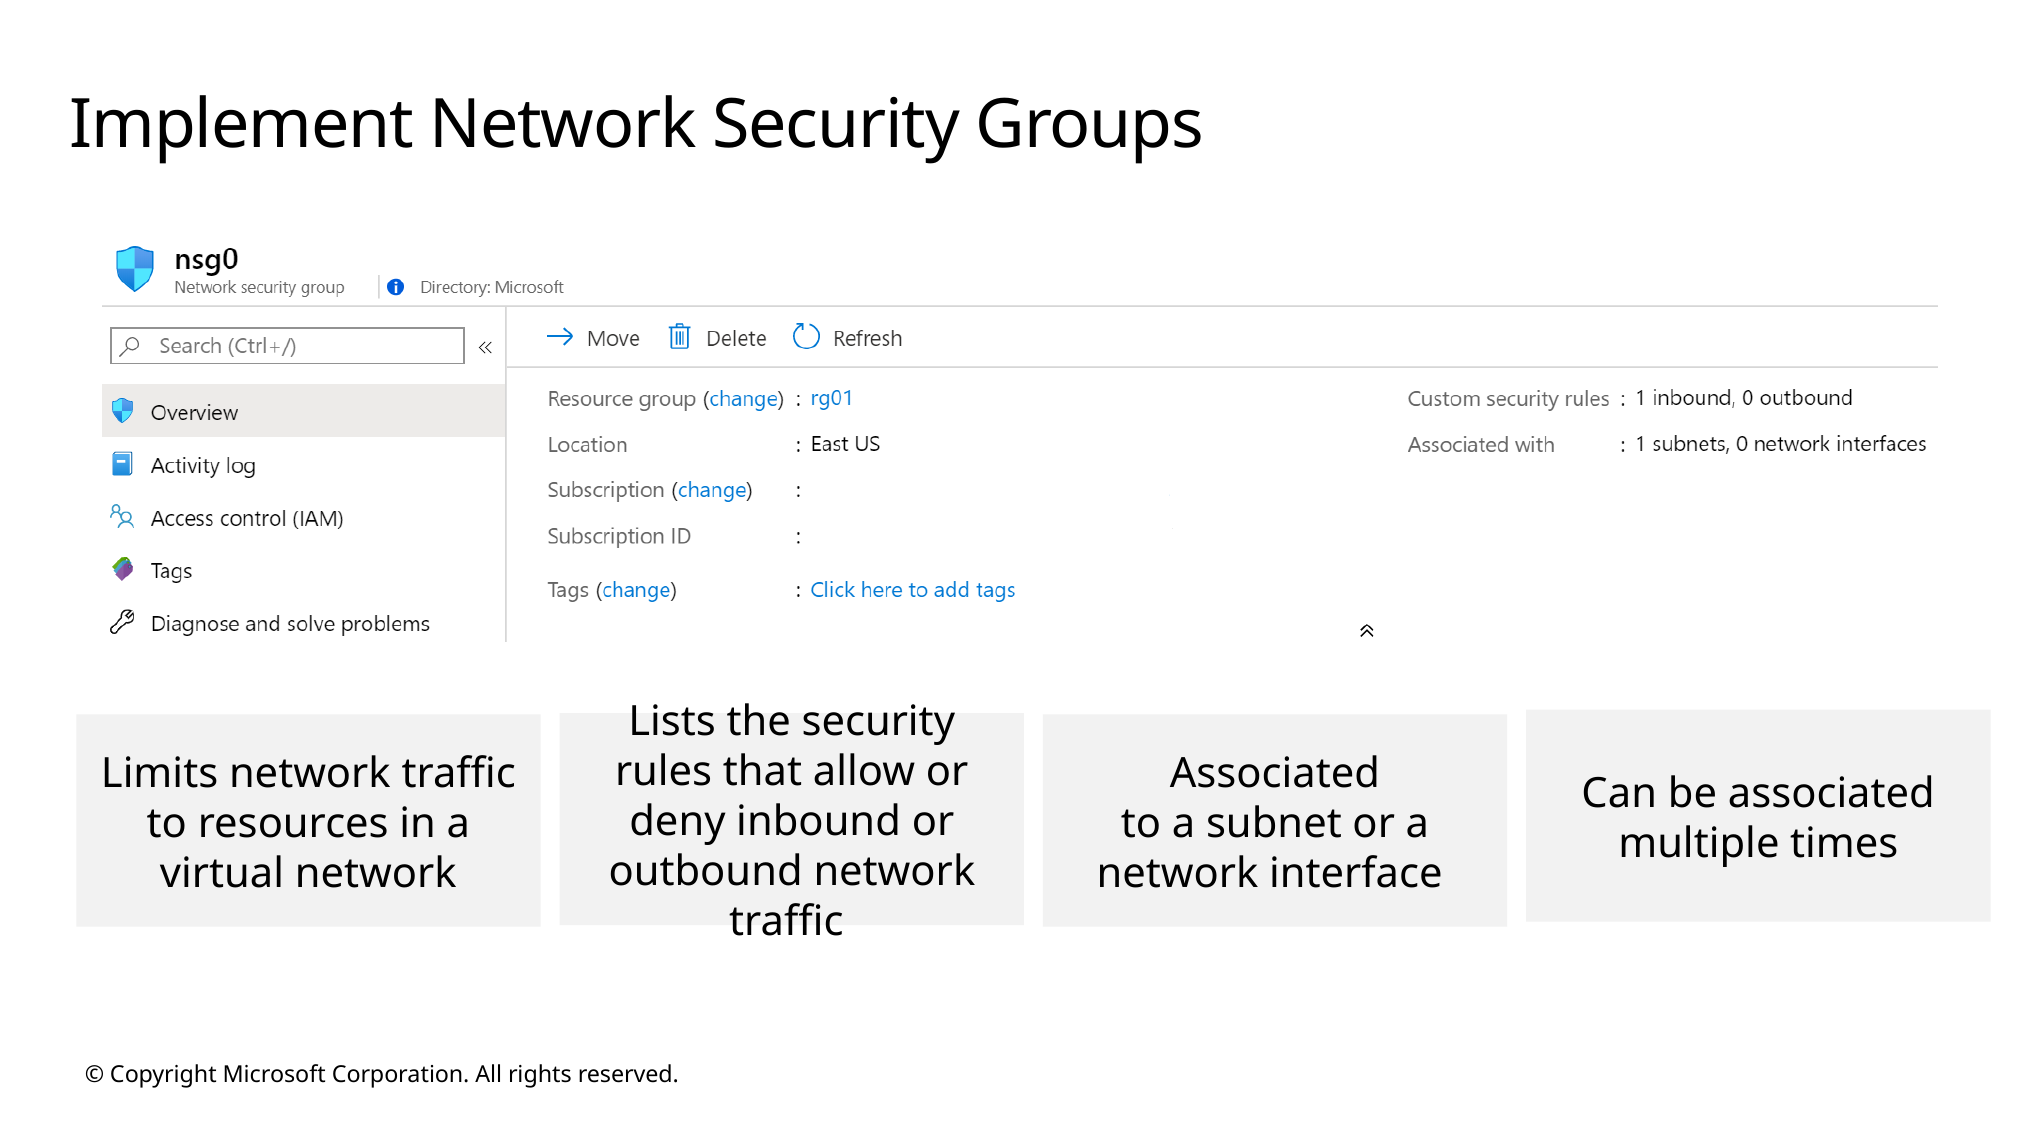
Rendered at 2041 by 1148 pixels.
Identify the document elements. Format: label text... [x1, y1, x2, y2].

text_box Lists the security rules that allow or deny inbound or outbound network traffic [559, 713, 1024, 926]
text_box Can be associated multiple times [1526, 709, 1991, 922]
picture [102, 233, 1938, 642]
title Implement Network Security Groups [70, 73, 1968, 188]
text_box Associated to a subnet or a network interface [1042, 714, 1508, 927]
text_box Limits network traffic to resources in a virtual network [76, 714, 541, 927]
